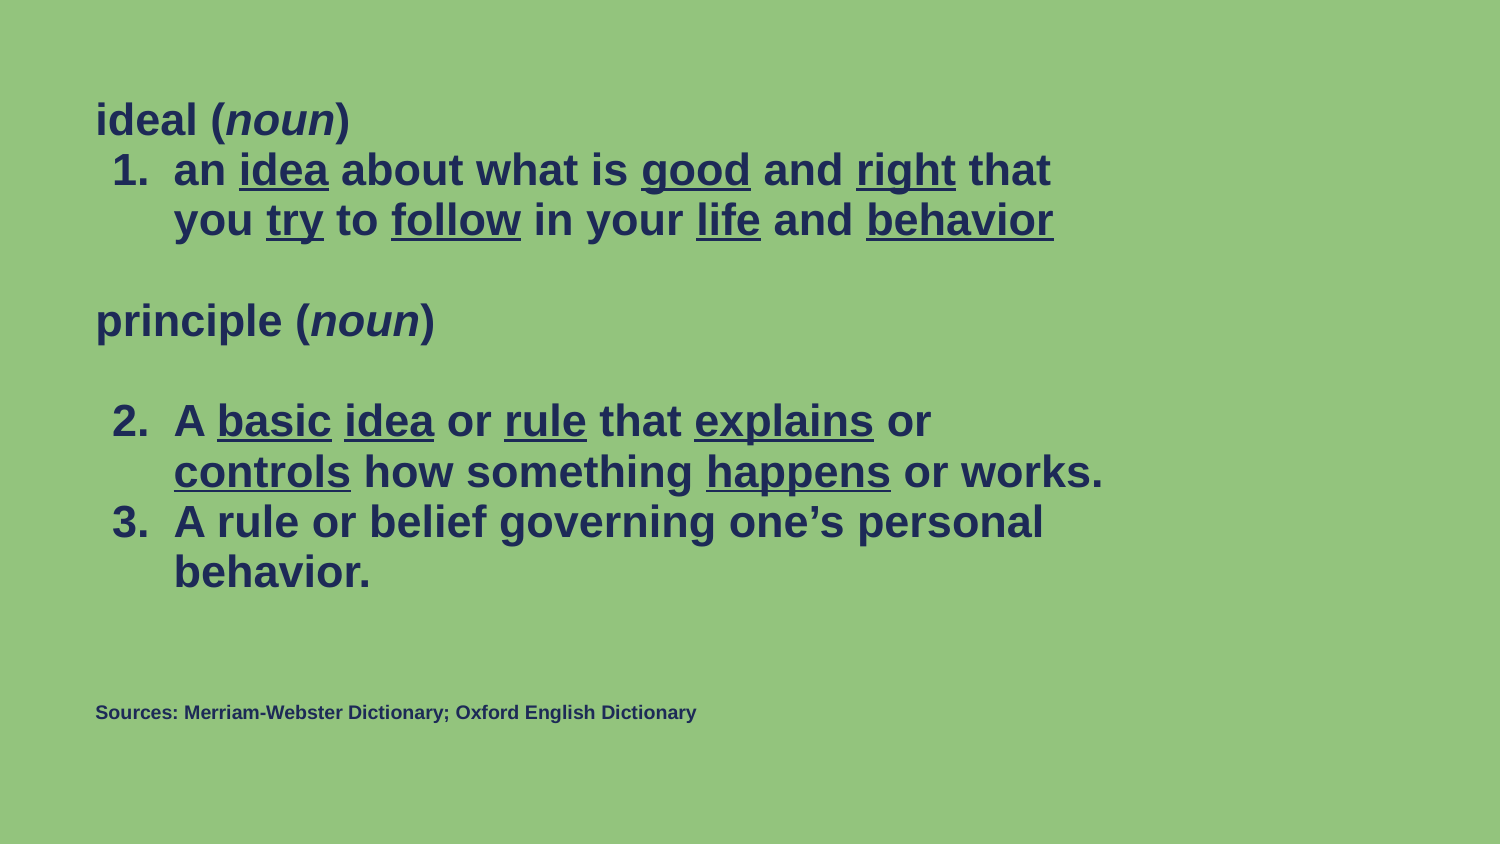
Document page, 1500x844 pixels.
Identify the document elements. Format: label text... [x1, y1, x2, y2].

title ideal (noun) an idea about what is good and right that you try to follow in your life and behavior principle (noun) A basic idea or rule that explains or controls how something happens or works. A rule or belief governing one’s personal behavior. Sources: Merriam-Webster Dictionary; Oxford English Dictionary [80, 73, 1125, 745]
